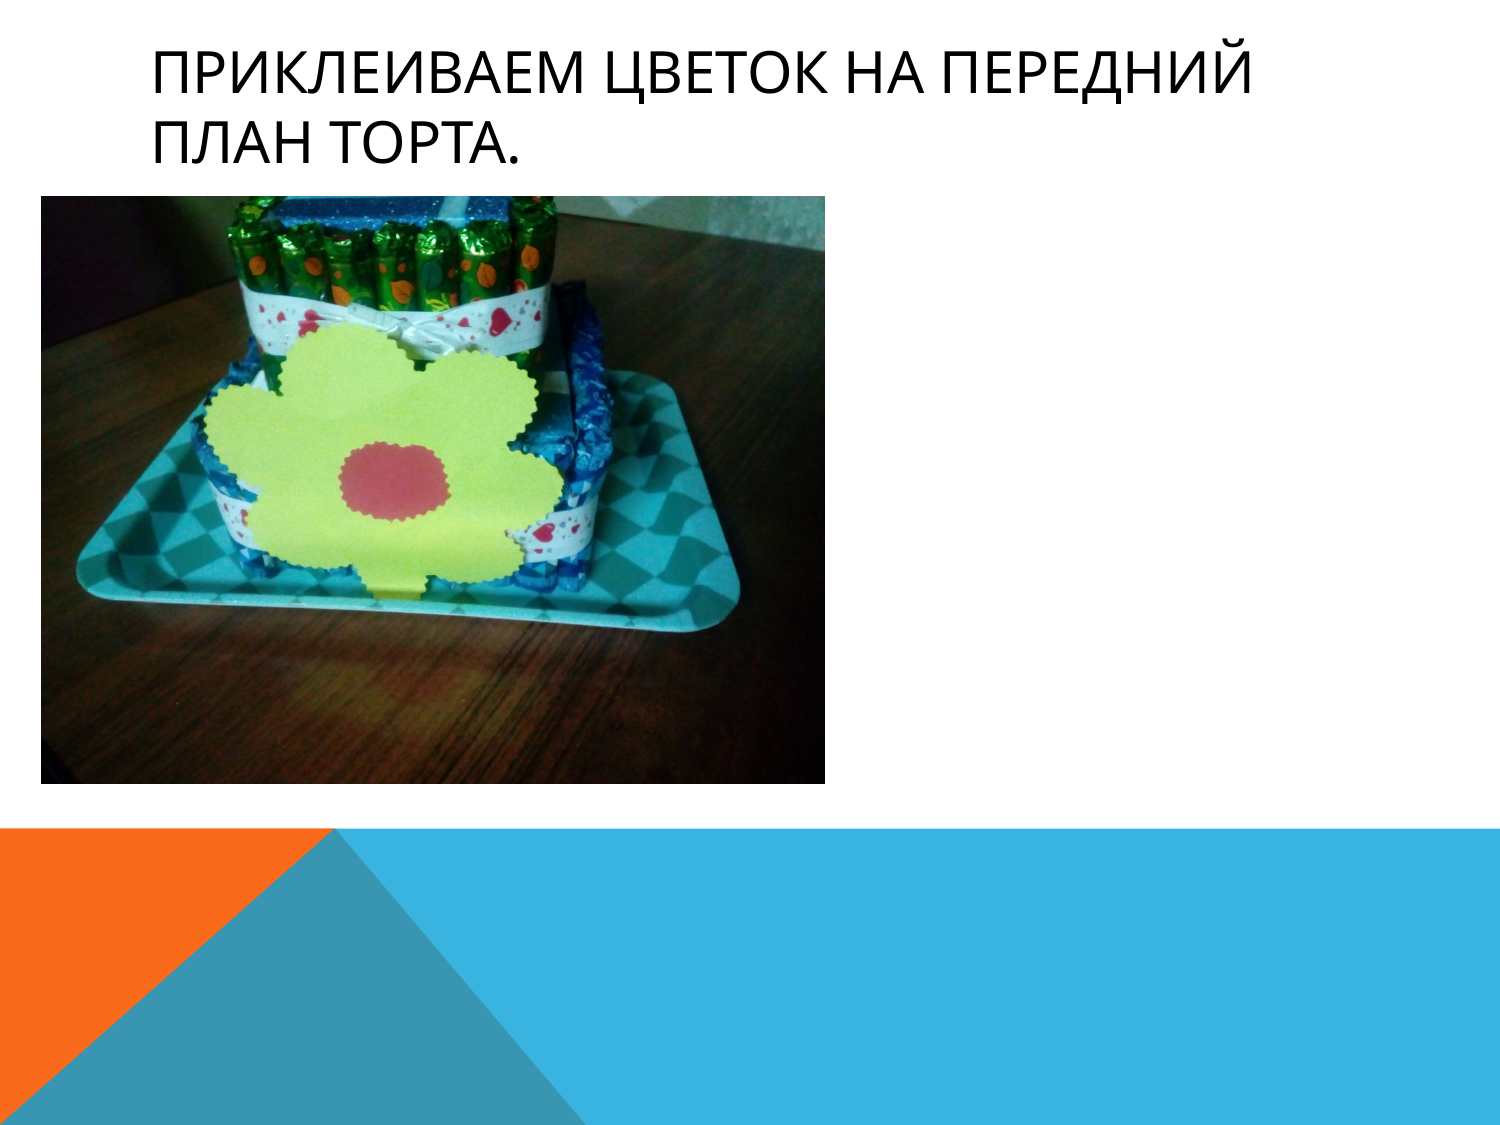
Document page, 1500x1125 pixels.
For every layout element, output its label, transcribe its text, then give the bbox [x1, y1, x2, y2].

title Приклеиваем цветок на передний план торта. [135, 60, 1369, 150]
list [41, 195, 825, 784]
